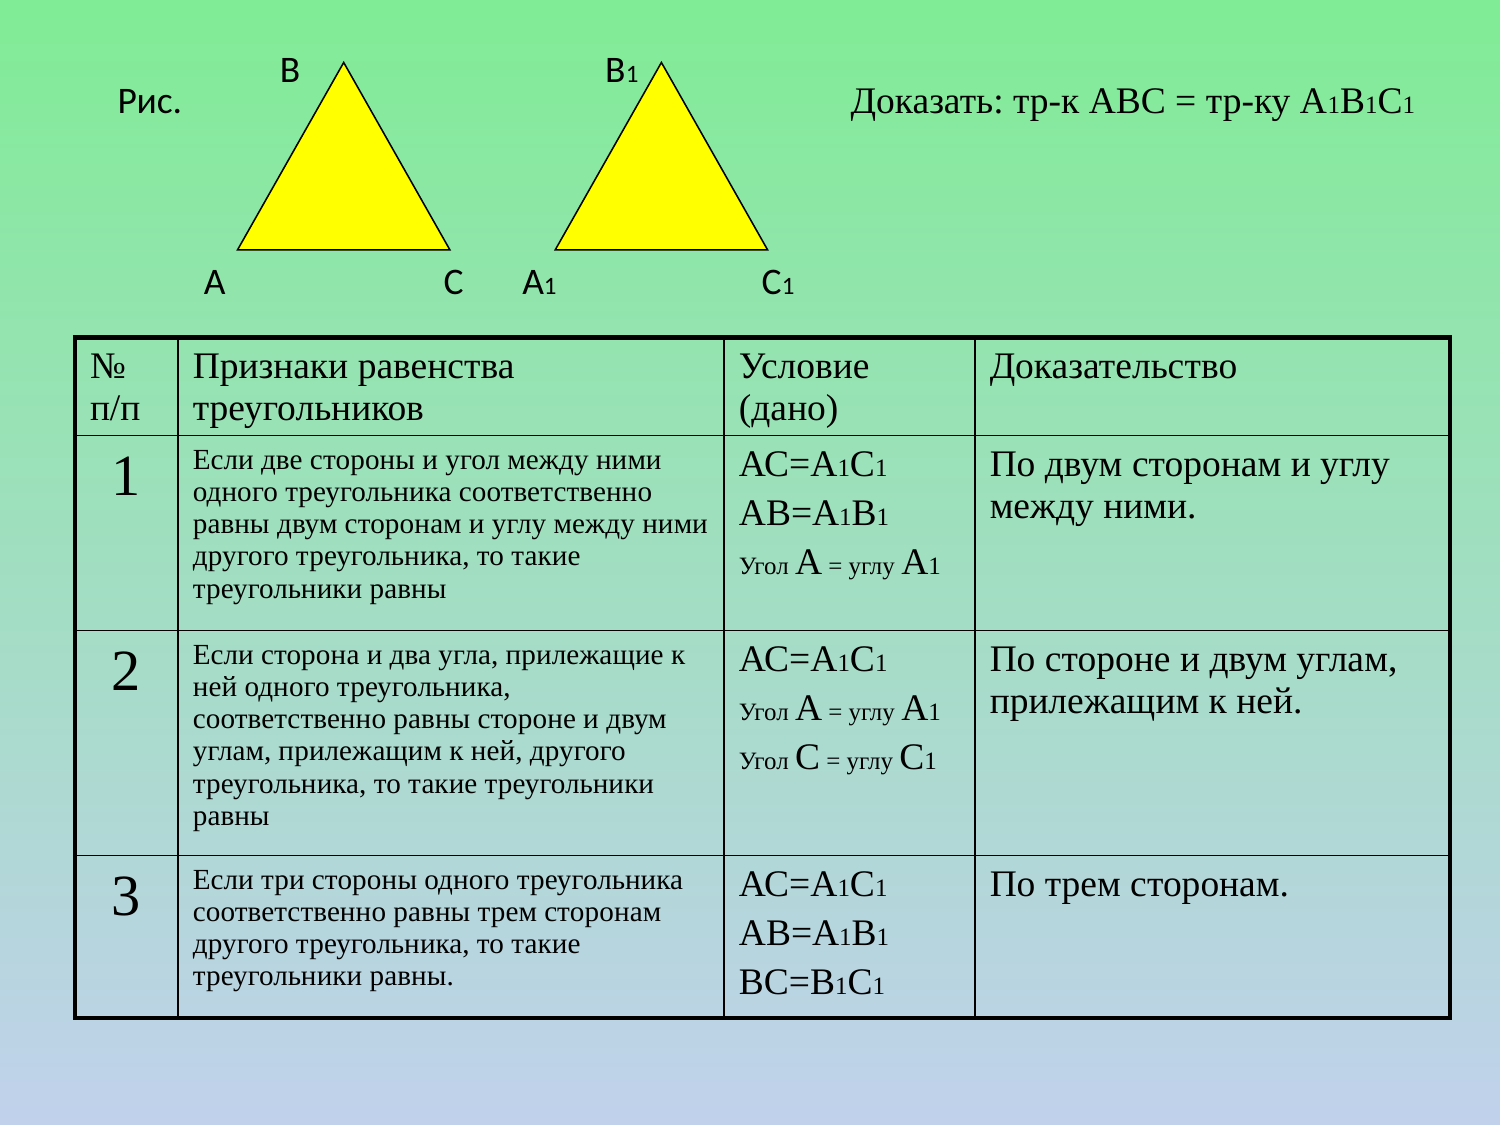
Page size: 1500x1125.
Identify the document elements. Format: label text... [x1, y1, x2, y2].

text_box [555, 62, 768, 250]
table_cell Если сторона и два угла, прилежащие к ней одного треугольника, соответственно равны стороне и двум углам, прилежащим к ней, другого треугольника, то такие треугольники равны [179, 631, 723, 855]
table_cell АС=А1С1 Угол А = углу А1 Угол С = углу С1 [725, 631, 974, 855]
text_box С1 [746, 249, 810, 310]
table_cell АС=А1С1 АВ=А1В1 ВС=В1С1 [725, 856, 974, 1016]
table_header Признаки равенства треугольников [179, 340, 723, 435]
table_cell 1 [77, 436, 177, 630]
table_cell 3 [77, 856, 177, 1016]
table_header Доказательство [976, 340, 1448, 435]
text_box А [189, 249, 241, 310]
table_header № п/п [77, 340, 177, 435]
table_cell По трем сторонам. [976, 856, 1448, 1016]
text_box В1 [590, 37, 654, 98]
text_box Доказать: тр-к АВС = тр-ку А1В1С1 [835, 68, 1430, 129]
table_cell По стороне и двум углам, прилежащим к ней. [976, 631, 1448, 855]
text_box А1 [507, 249, 572, 310]
table_cell Если две стороны и угол между ними одного треугольника соответственно равны двум сторонам и углу между ними другого треугольника, то такие треугольники равны [179, 436, 723, 630]
text_box [238, 62, 450, 250]
text_box Рис. [102, 68, 198, 129]
table_cell По двум сторонам и углу между ними. [976, 436, 1448, 630]
table_cell Если три стороны одного треугольника соответственно равны трем сторонам другого треугольника, то такие треугольники равны. [179, 856, 723, 1016]
text_box С [428, 249, 479, 310]
table_cell АС=А1С1 АВ=А1В1 Угол А = углу А1 [725, 436, 974, 630]
table_header Условие (дано) [725, 340, 974, 435]
table_cell 2 [77, 631, 177, 855]
text_box В [264, 37, 316, 98]
